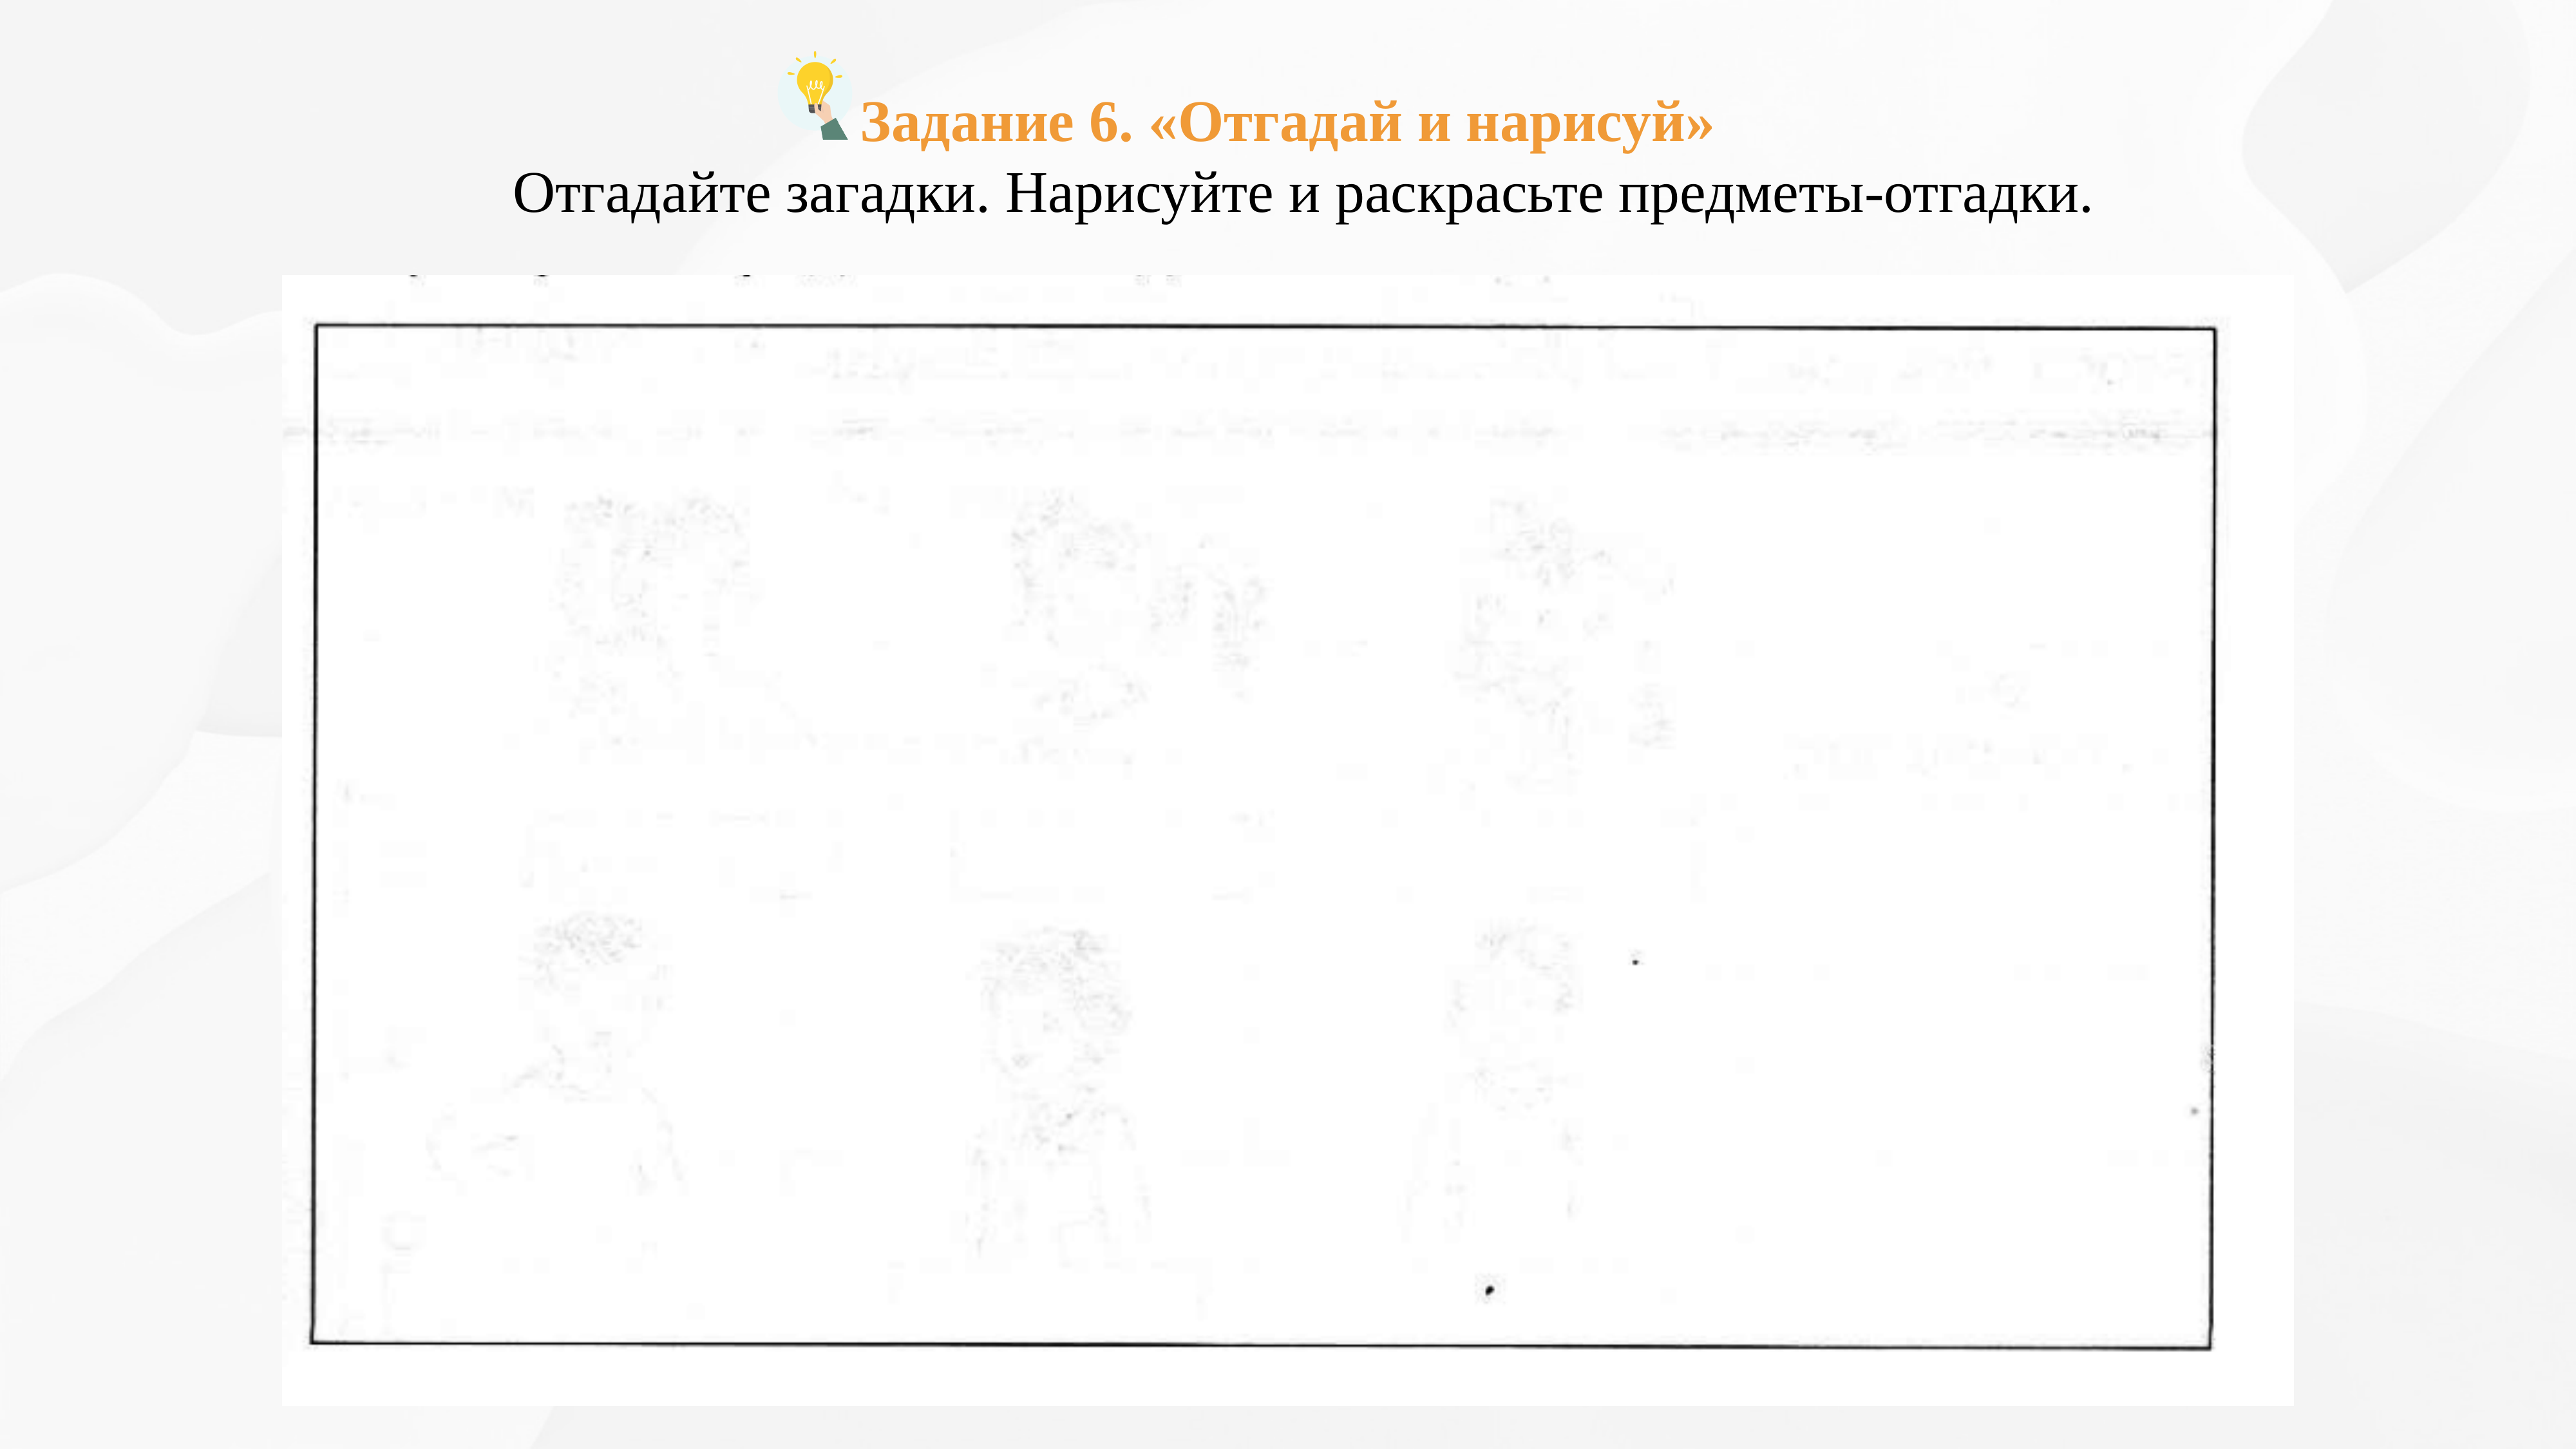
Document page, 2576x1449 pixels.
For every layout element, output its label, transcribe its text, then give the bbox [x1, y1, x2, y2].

text_box Задание 6. «Отгадай и нарисуй» Отгадайте загадки. Нарисуйте и раскрасьте предметы-отгадки. [85, 78, 2491, 228]
picture [0, 0, 2576, 1449]
